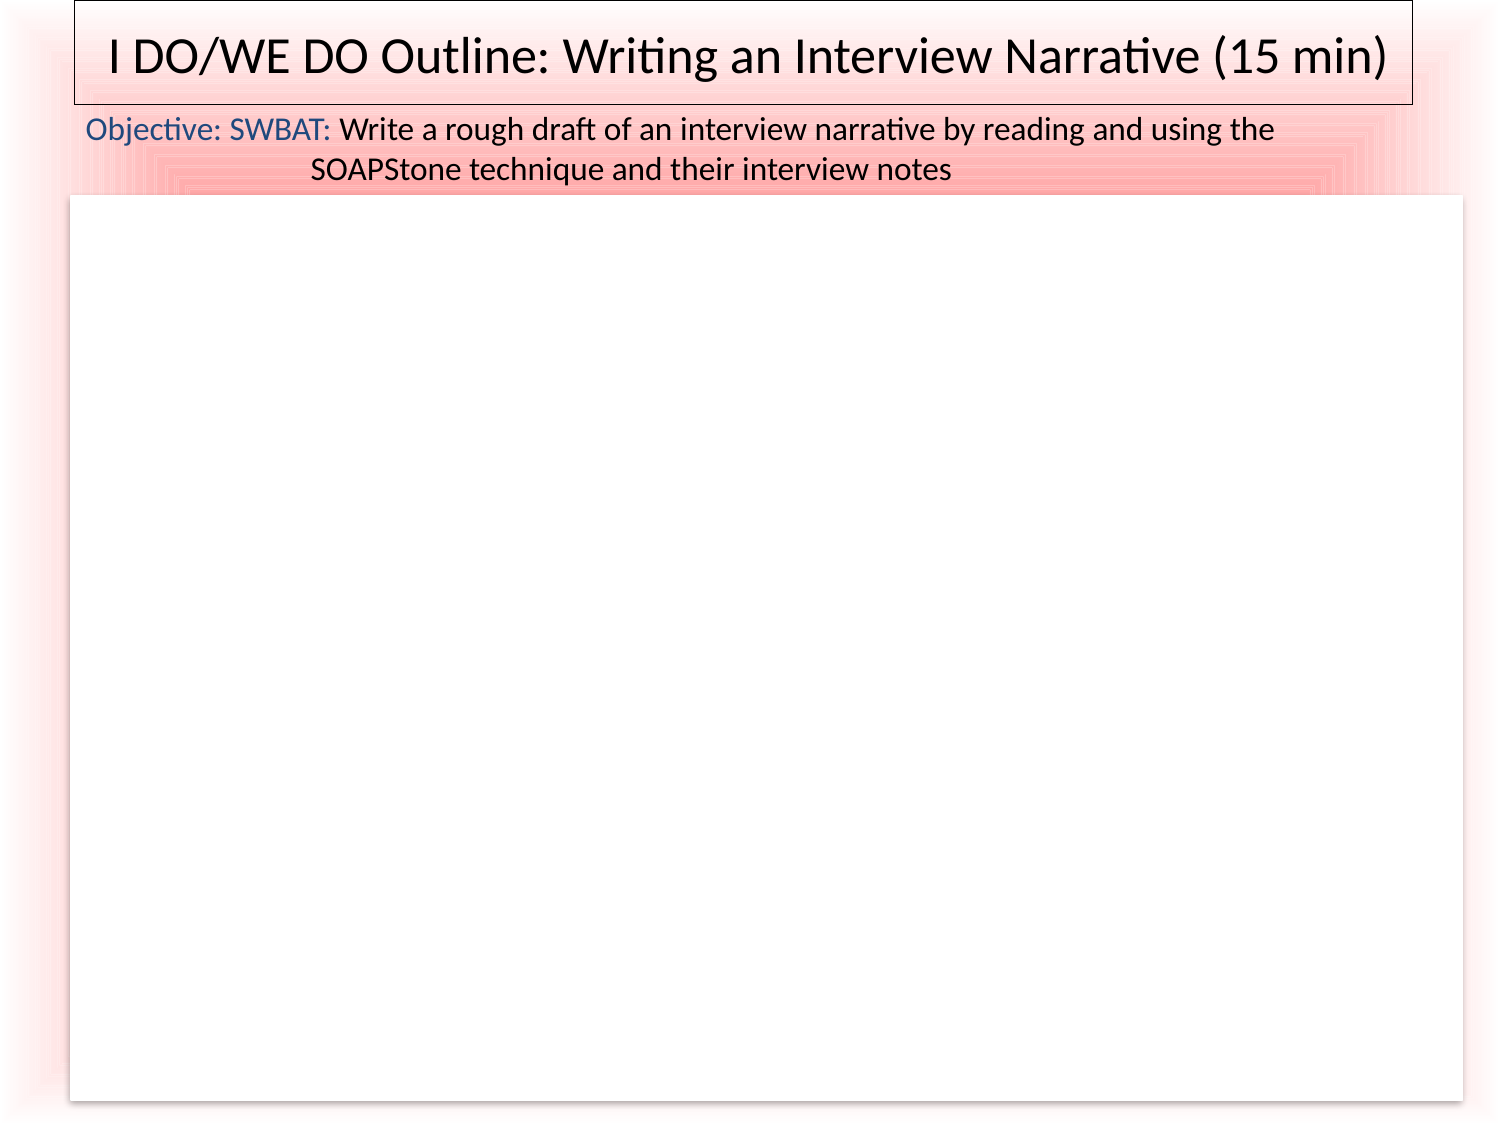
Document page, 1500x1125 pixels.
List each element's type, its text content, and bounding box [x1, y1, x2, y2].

text_box I DO/WE DO Outline: Writing an Interview Narrative (15 min) [74, 0, 1413, 99]
text_box Objective: SWBAT: Write a rough draft of an interview narrative by reading and using the SOAPStone technique and their interview notes [70, 99, 1413, 195]
text_box [70, 195, 1463, 1101]
